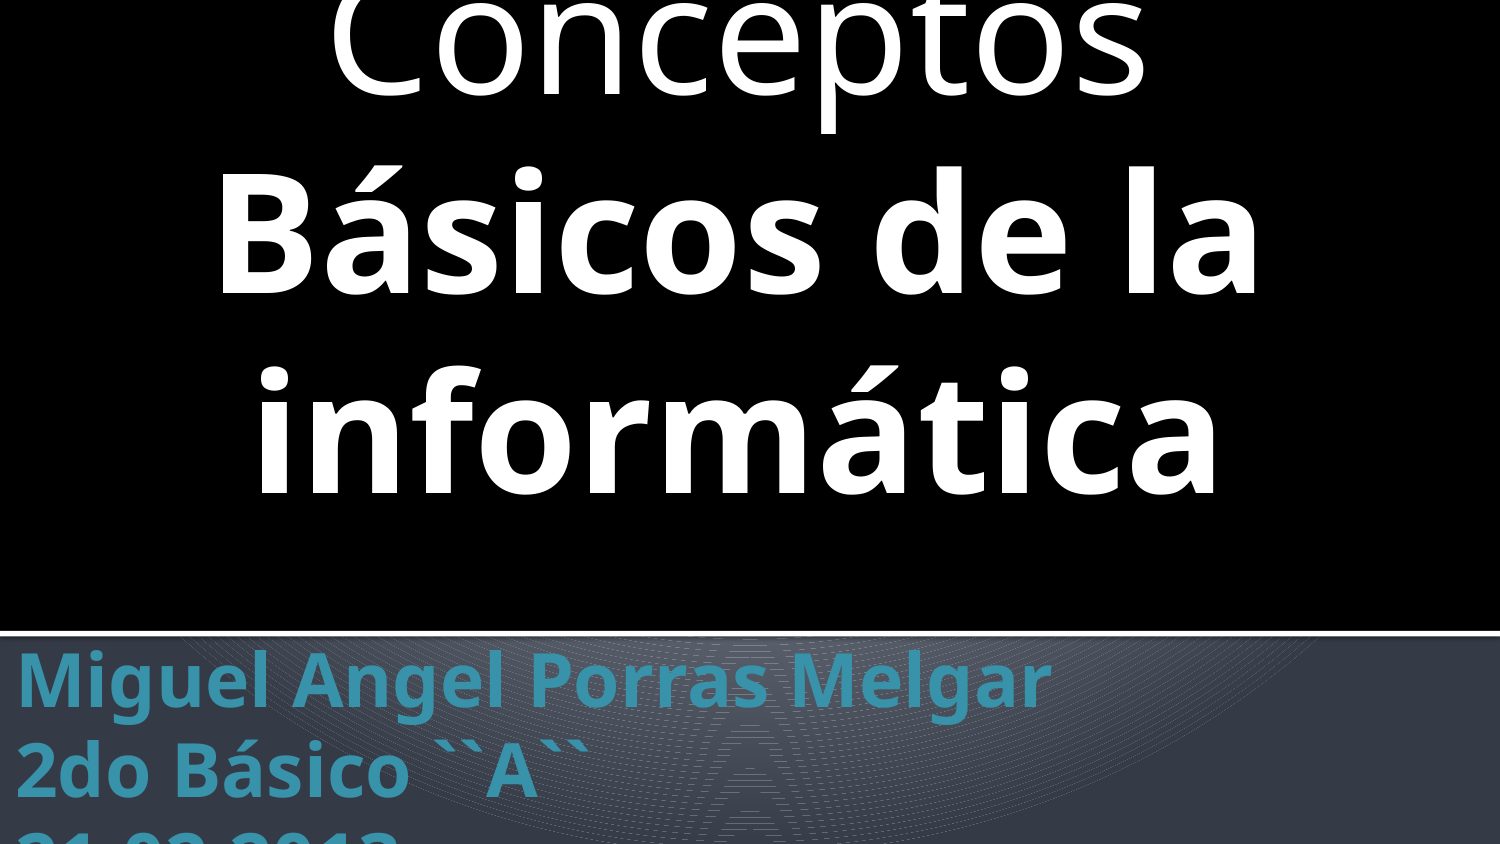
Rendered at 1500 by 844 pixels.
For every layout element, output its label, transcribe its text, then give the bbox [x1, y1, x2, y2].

title Miguel Angel Porras Melgar 2do Básico ``A`` 21.02.2013 [0, 632, 1325, 844]
subtitle Conceptos Básicos de la informática [35, 70, 1430, 528]
